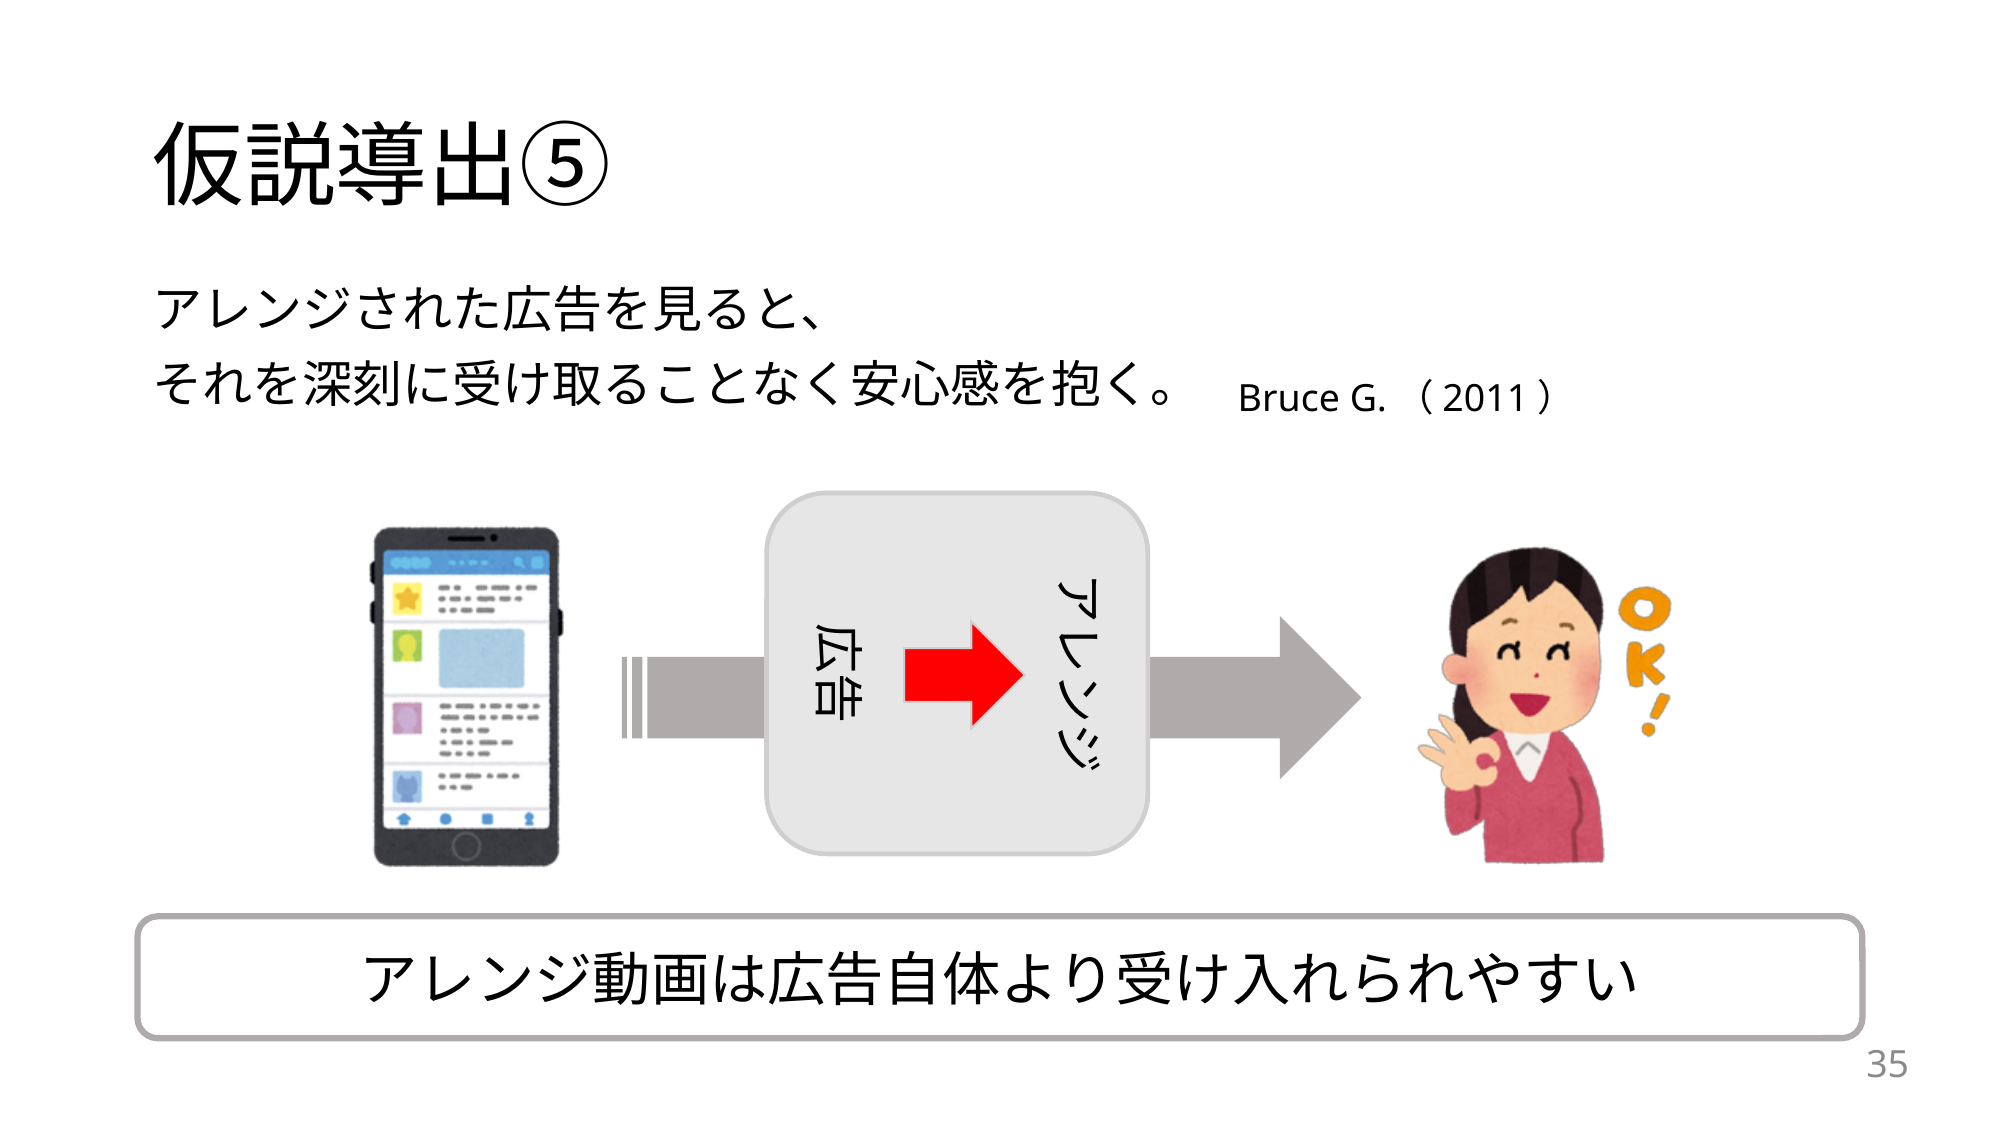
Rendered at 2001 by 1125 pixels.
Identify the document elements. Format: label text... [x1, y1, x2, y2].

list アレンジされた広告を見ると、 それを深刻に受け取ることなく安心感を抱く。 [137, 277, 1863, 452]
text_box [1149, 613, 1363, 782]
text_box アレンジ動画は広告自体より受け入れられやすい [136, 915, 1864, 1040]
picture [1395, 537, 1705, 875]
text_box [631, 656, 643, 739]
title 仮説導出⑤ [137, 59, 1863, 277]
text_box [903, 618, 1027, 732]
text_box Bruce G.（2011） [1222, 366, 1621, 426]
text_box [646, 655, 765, 740]
picture [345, 520, 589, 875]
text_box [621, 656, 628, 739]
slide_number 35 [1474, 1035, 1925, 1096]
text_box アレンジ 広告 [765, 491, 1149, 855]
